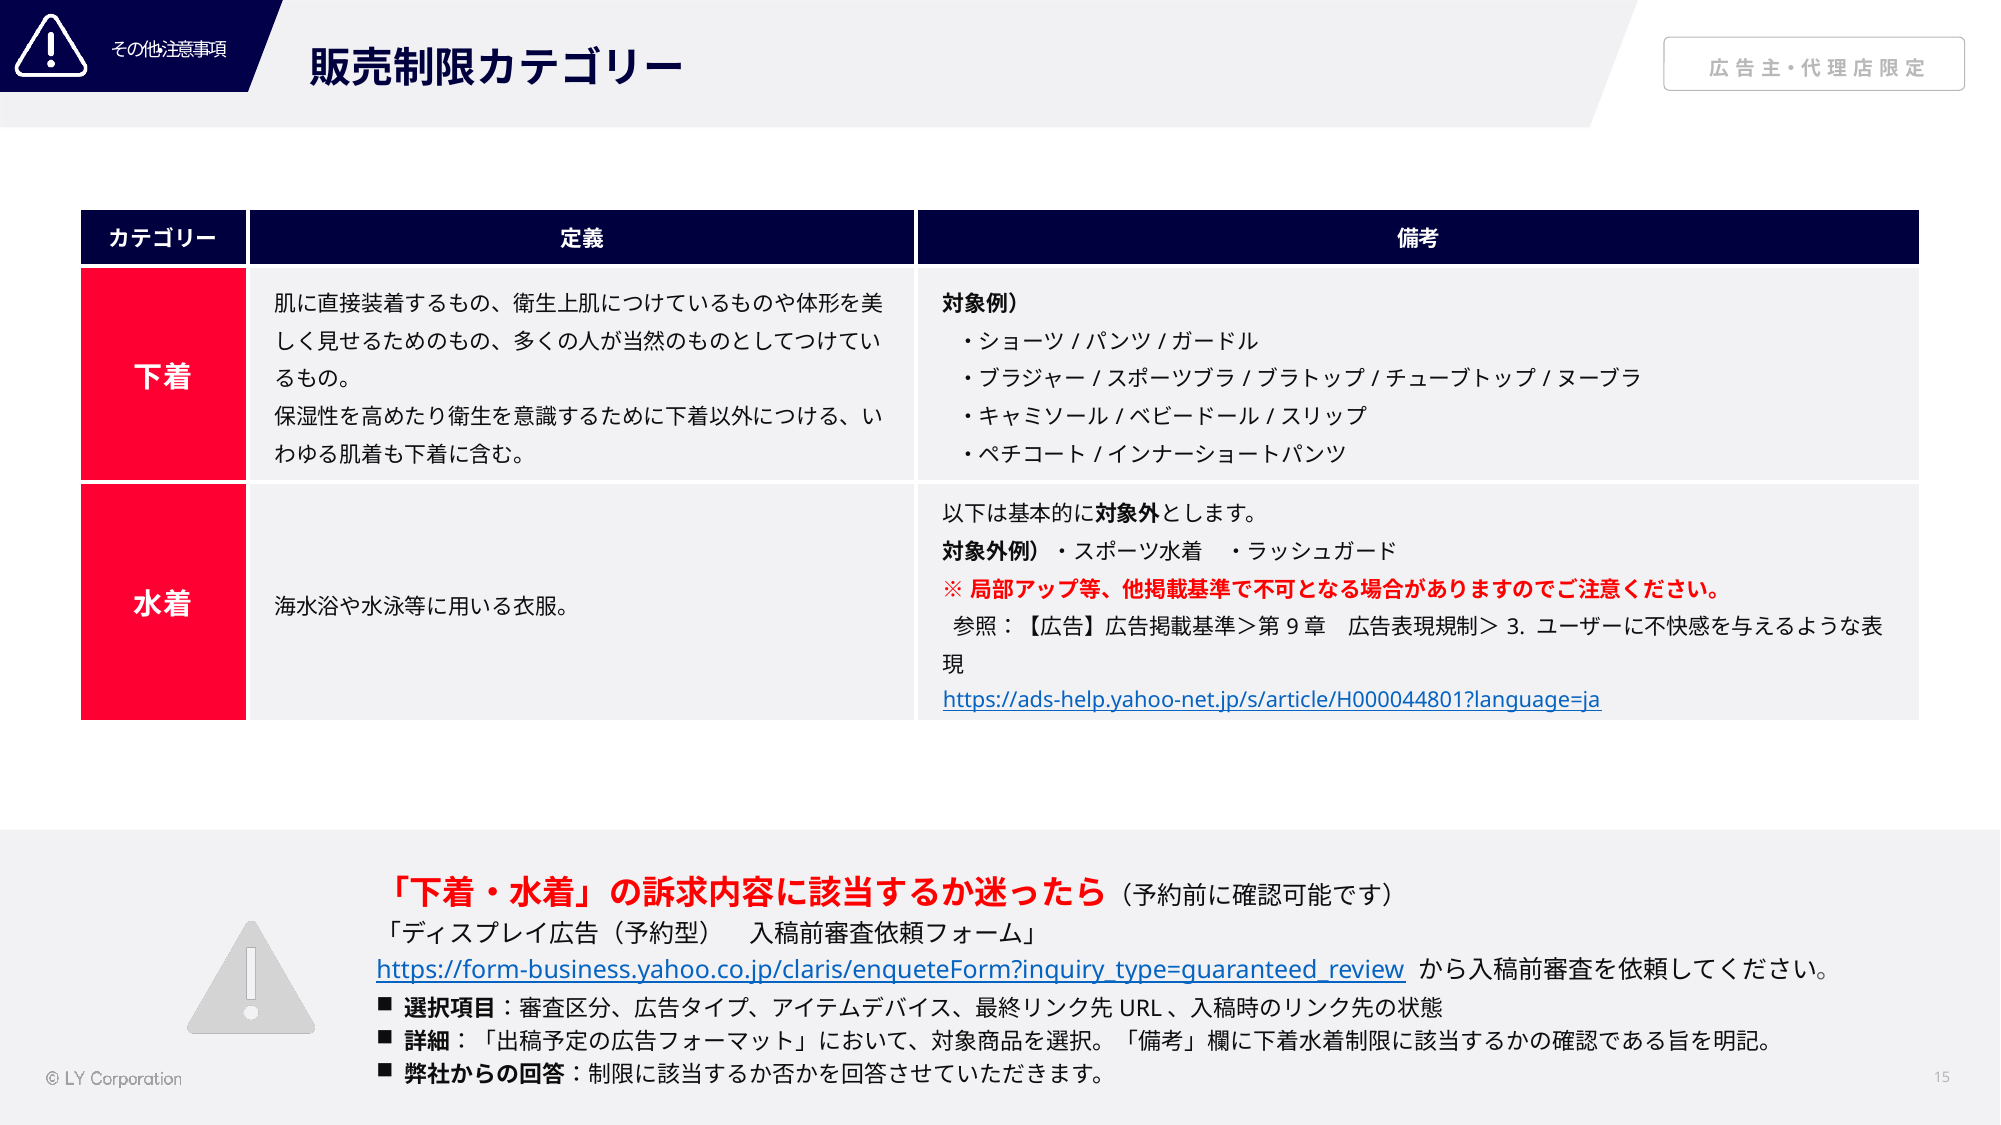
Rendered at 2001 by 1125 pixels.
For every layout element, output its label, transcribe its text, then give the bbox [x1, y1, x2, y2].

table_header 備考 [918, 210, 1919, 264]
table_header カテゴリー [81, 210, 246, 264]
list 販売制限カテゴリー [309, 41, 1645, 97]
table_cell 以下は基本的に対象外とします。 対象外例）・スポーツ水着 ・ラッシュガード ※局部アップ等、他掲載基準で不可となる場合がありますのでご注意ください。 参照：【広告】広告掲載基準＞第9章 広告表現規制＞3. ユーザーに不快感を与えるような表現 https://ads-help.yahoo-net.jp/s/article/H000044801?language=ja [918, 484, 1919, 720]
table_cell 対象例） ・ショーツ/パンツ/ガードル ・ブラジャー/スポーツブラ/ブラトップ/チューブトップ/ヌーブラ ・キャミソール/ベビードール/スリップ ・ペチコート/インナーショートパンツ [918, 268, 1919, 480]
list その他・注意事項 [97, 13, 240, 81]
table_cell 海水浴や水泳等に用いる衣服。 [250, 484, 914, 720]
table_cell 下着 [81, 268, 246, 480]
text_box 「下着・水着」の訴求内容に該当するか迷ったら（予約前に確認可能です） 「ディスプレイ広告（予約型） 入稿前審査依頼フォーム」 https://form-business.yahoo.co.jp/claris/enqueteForm?inquiry_type=guaranteed_review から入稿前審査を依頼してください。 選択項目：審査区分、広告タイプ、アイテムデバイス、最終リンク先URL、入稿時のリンク先の状態 詳細：「出稿予定の広告フォーマット」において、対象商品を選択。「備考」欄に下着水着制限に該当するかの確認である旨を明記。 弊社からの回答：制限に該当するか否かを回答させていただきます。 [376, 874, 1882, 1076]
picture [180, 906, 322, 1048]
picture [9, 5, 92, 87]
table_cell 肌に直接装着するもの、衛生上肌につけているものや体形を美しく見せるためのもの、多くの人が当然のものとしてつけているもの。 保湿性を高めたり衛生を意識するために下着以外につける、いわゆる肌着も下着に含む。 [250, 268, 914, 480]
table_cell 水着 [81, 484, 246, 720]
table_header 定義 [250, 210, 914, 264]
picture [46, 1071, 181, 1088]
